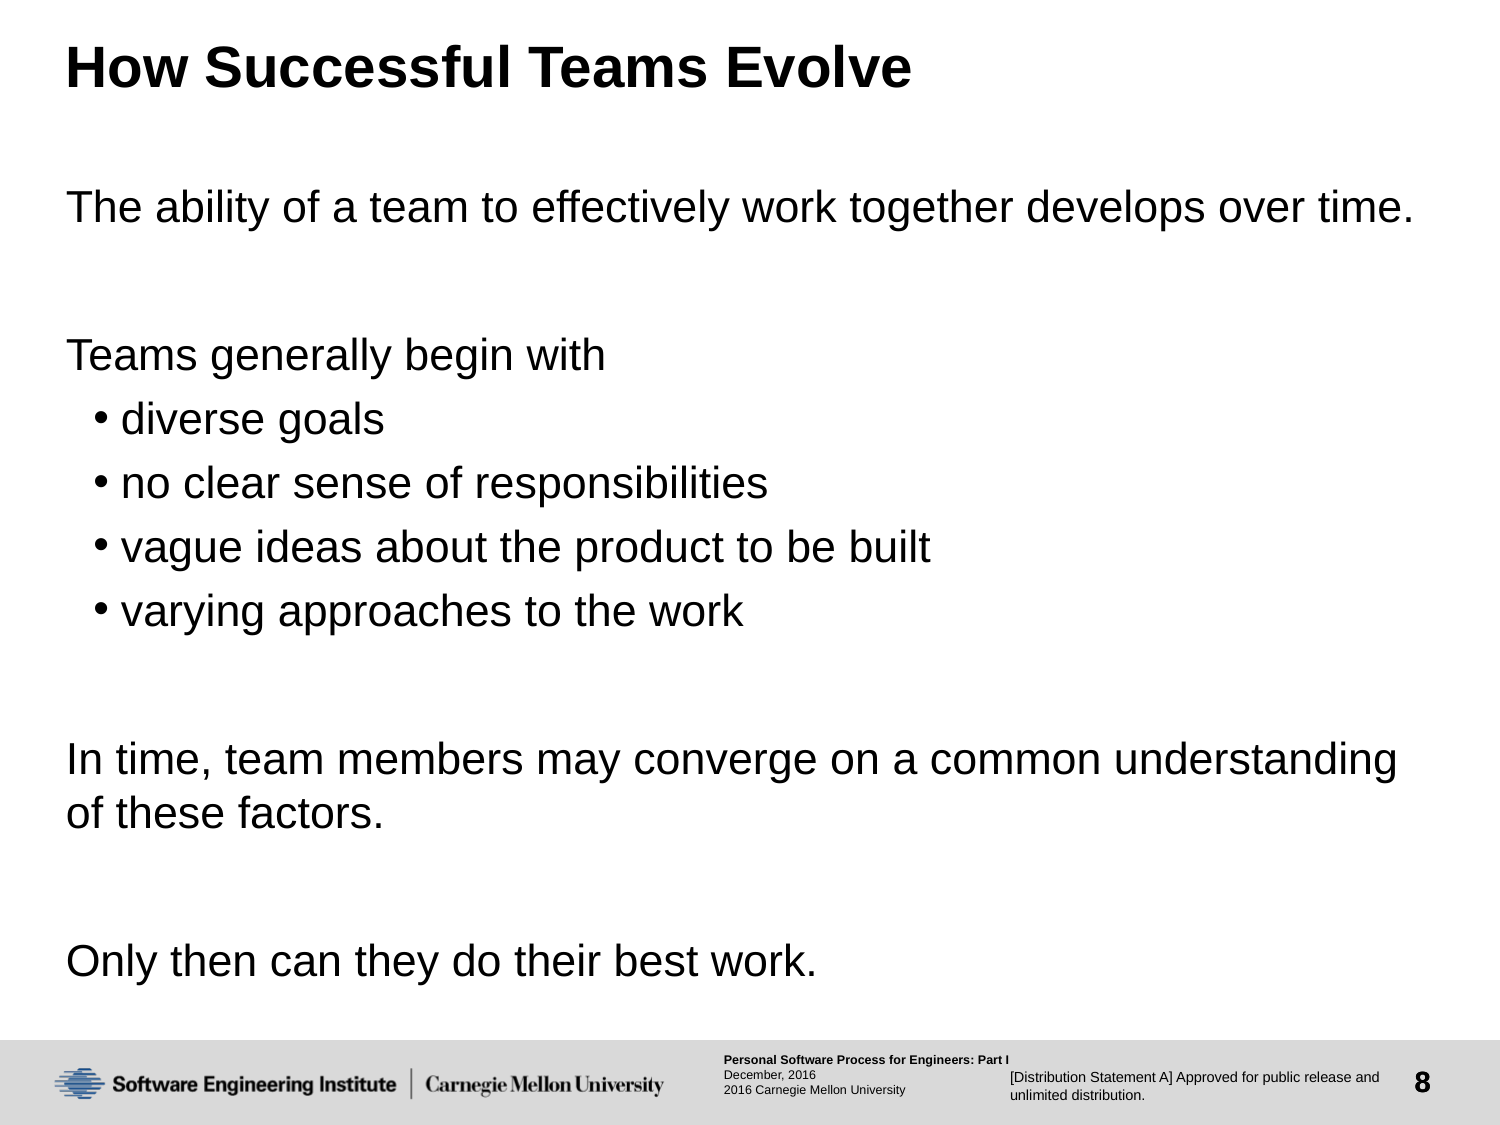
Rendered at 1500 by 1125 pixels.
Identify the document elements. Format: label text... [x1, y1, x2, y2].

picture [46, 1061, 673, 1104]
title How Successful Teams Evolve [65, 37, 1313, 148]
list The ability of a team to effectively work together develops over time. Teams generally begin with diverse goals no clear sense of responsibilities vague ideas about the product to be built varying approaches to the work In time, team members may converge on a common understanding of these factors. Only then can they do their best work. [65, 177, 1431, 1000]
